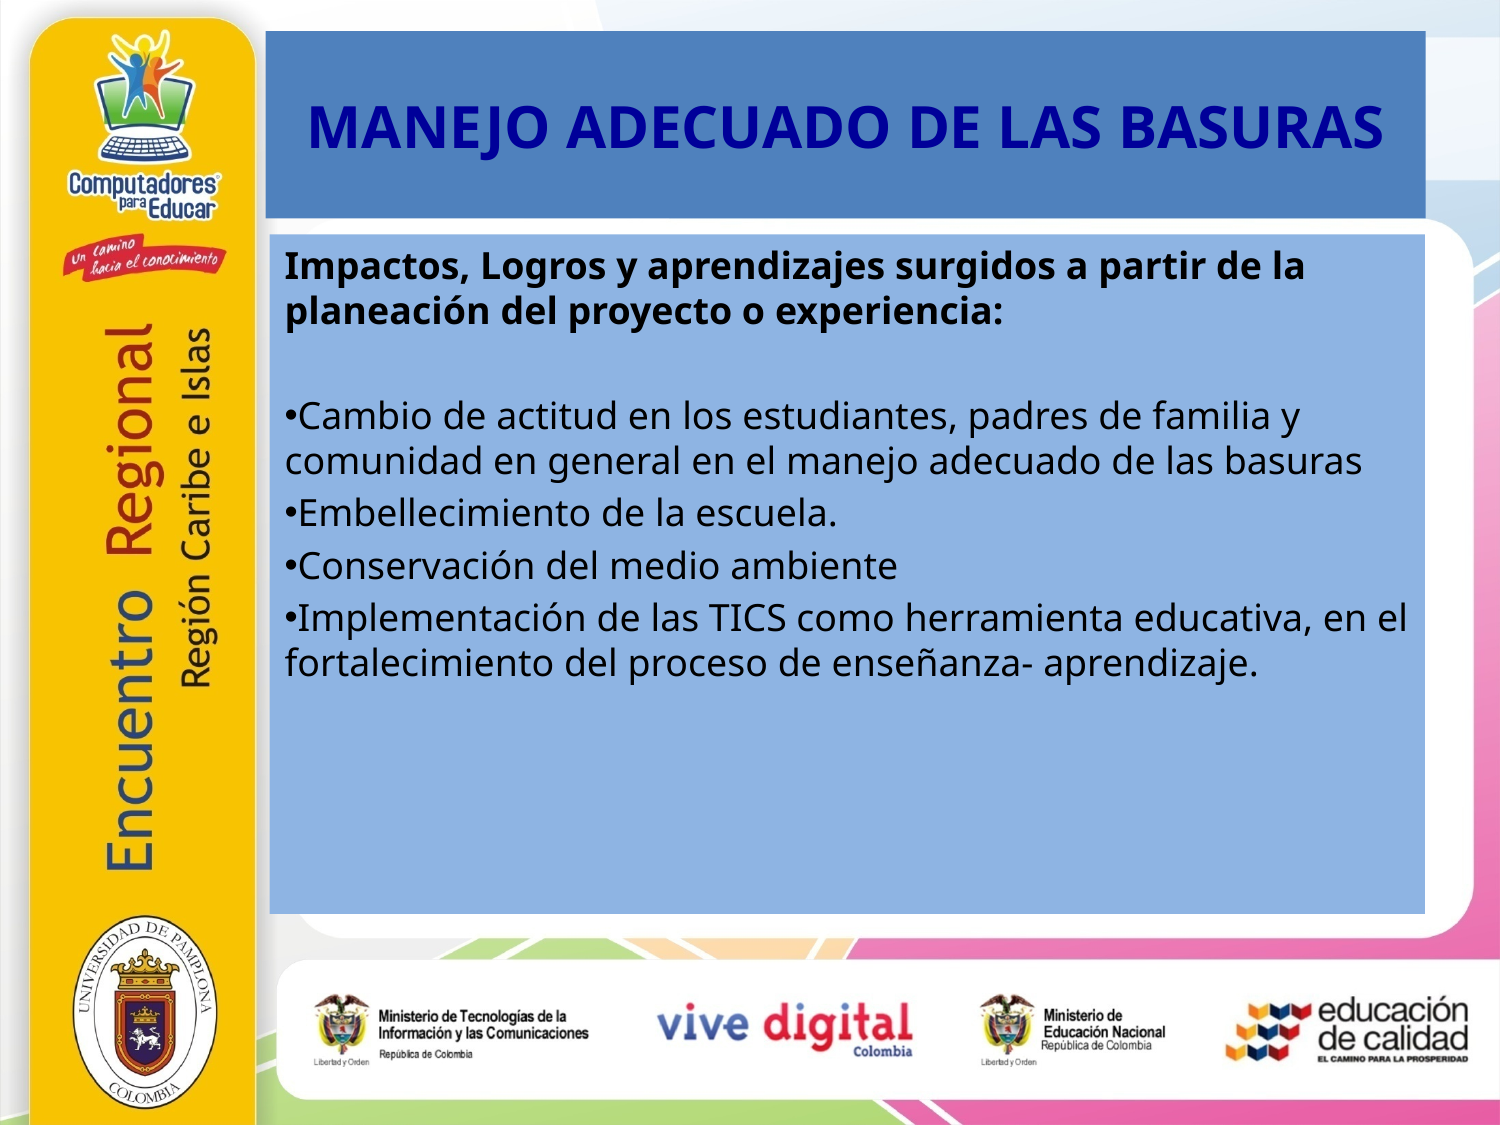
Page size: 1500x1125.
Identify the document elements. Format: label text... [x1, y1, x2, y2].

picture [0, 0, 1500, 1125]
list Impactos, Logros y aprendizajes surgidos a partir de la planeación del proyecto o experiencia: Cambio de actitud en los estudiantes, padres de familia y comunidad en general en el manejo adecuado de las basuras Embellecimiento de la escuela. Conservación del medio ambiente Implementación de las TICS como herramienta educativa, en el fortalecimiento del proceso de enseñanza- aprendizaje. [269, 234, 1426, 915]
title MANEJO ADECUADO DE LAS BASURAS [265, 30, 1426, 219]
